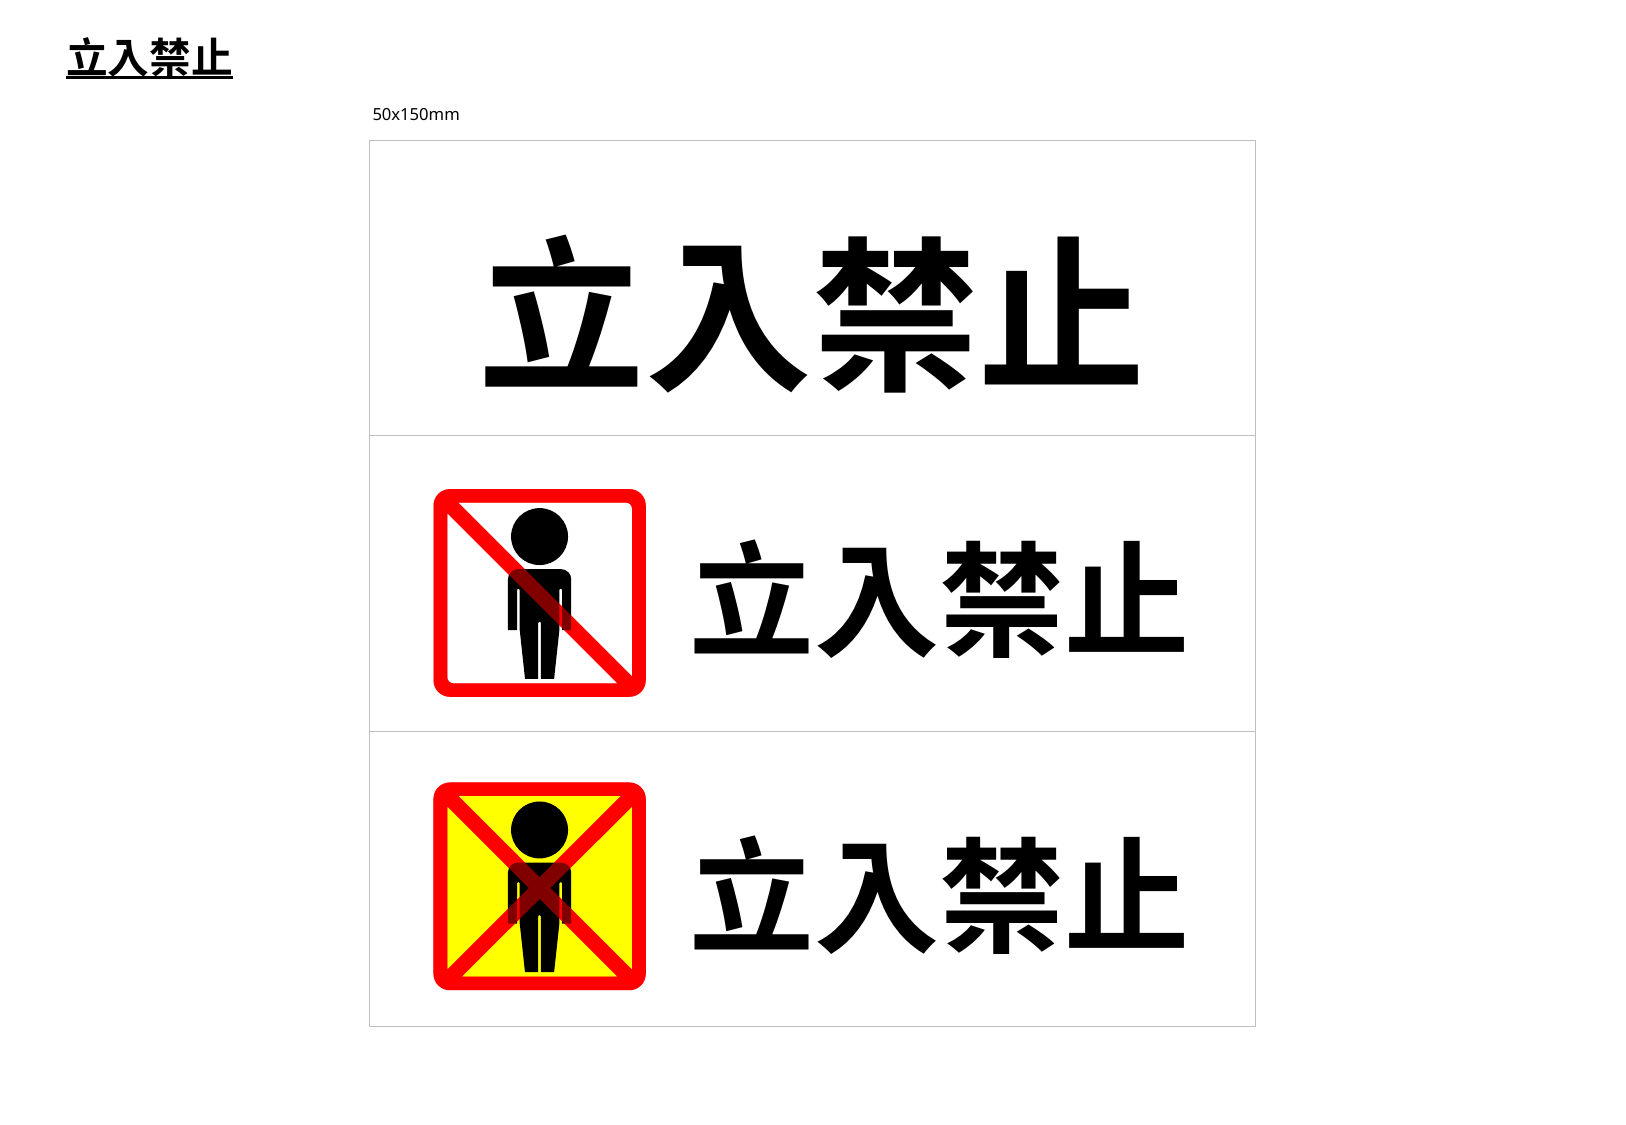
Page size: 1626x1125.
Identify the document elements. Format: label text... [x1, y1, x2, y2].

text_box [368, 435, 1256, 730]
text_box [368, 730, 1256, 1027]
text_box 立入禁止 [464, 204, 1161, 420]
text_box 立入禁止 [674, 515, 1205, 681]
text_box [433, 489, 646, 697]
text_box 立入禁止 [51, 24, 249, 89]
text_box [433, 782, 646, 991]
text_box 立入禁止 [674, 810, 1205, 976]
text_box 50x150mm [372, 103, 461, 125]
text_box [368, 139, 1256, 435]
